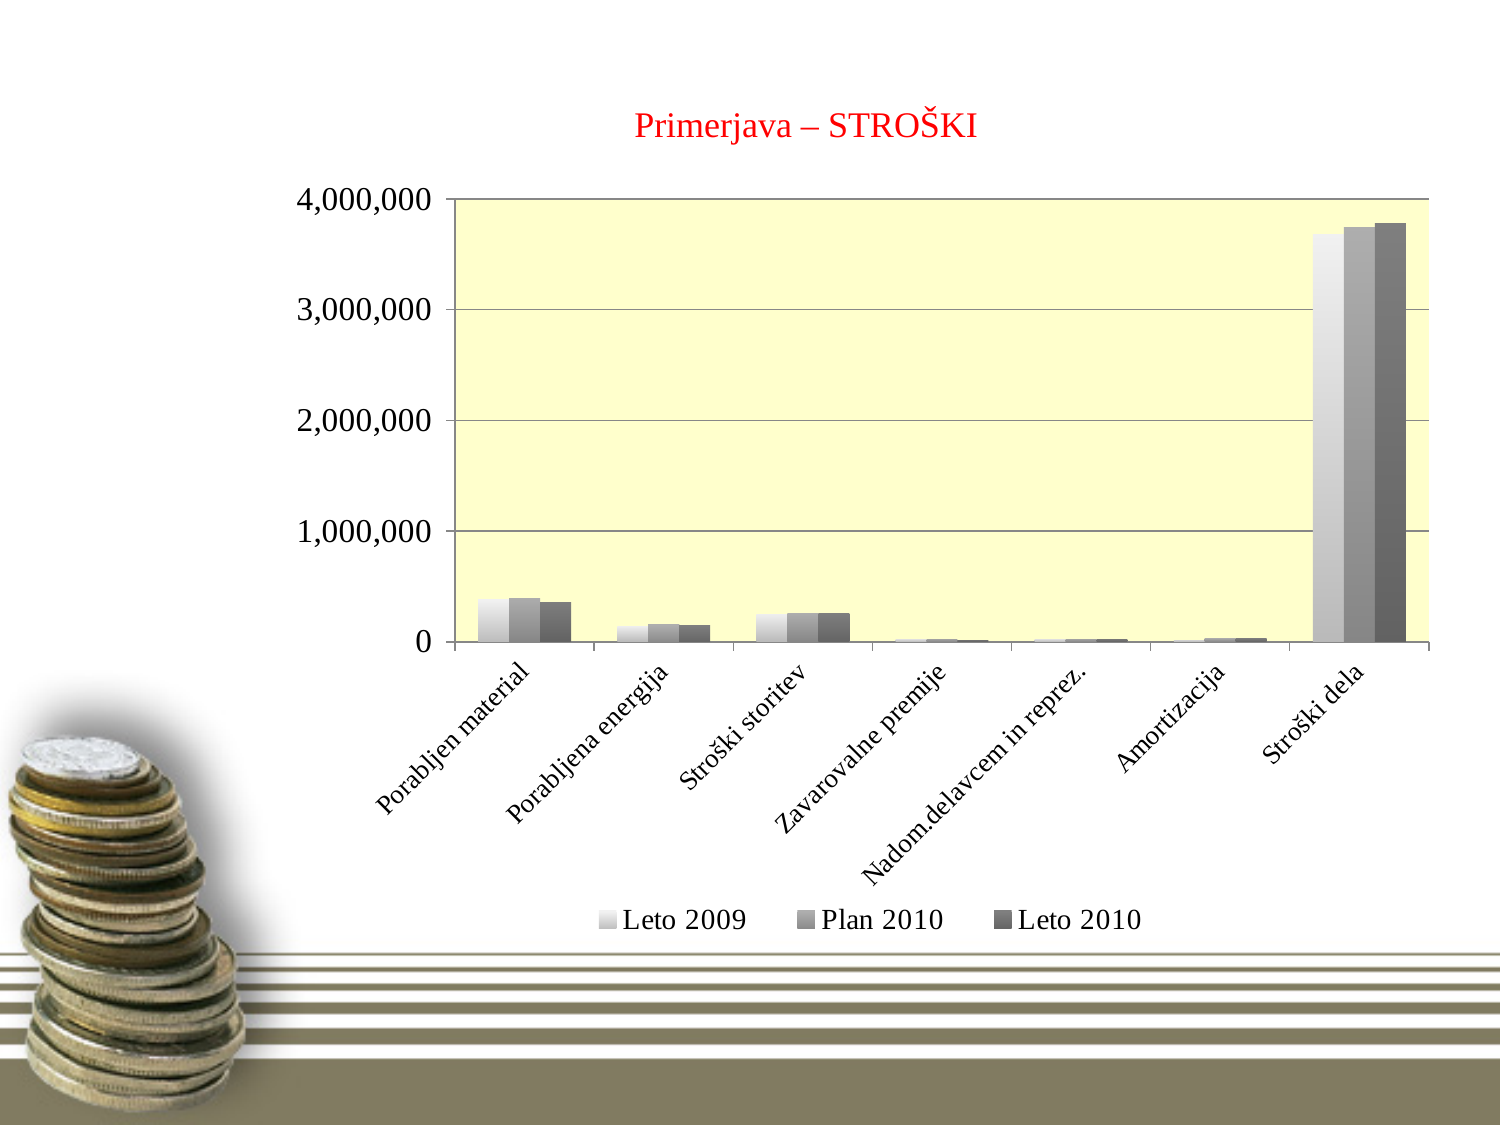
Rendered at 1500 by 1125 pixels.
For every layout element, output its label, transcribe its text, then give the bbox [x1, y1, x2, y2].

picture [0, 0, 1500, 1125]
title Primerjava – STROŠKI [234, 93, 1388, 174]
chart [187, 175, 1430, 950]
